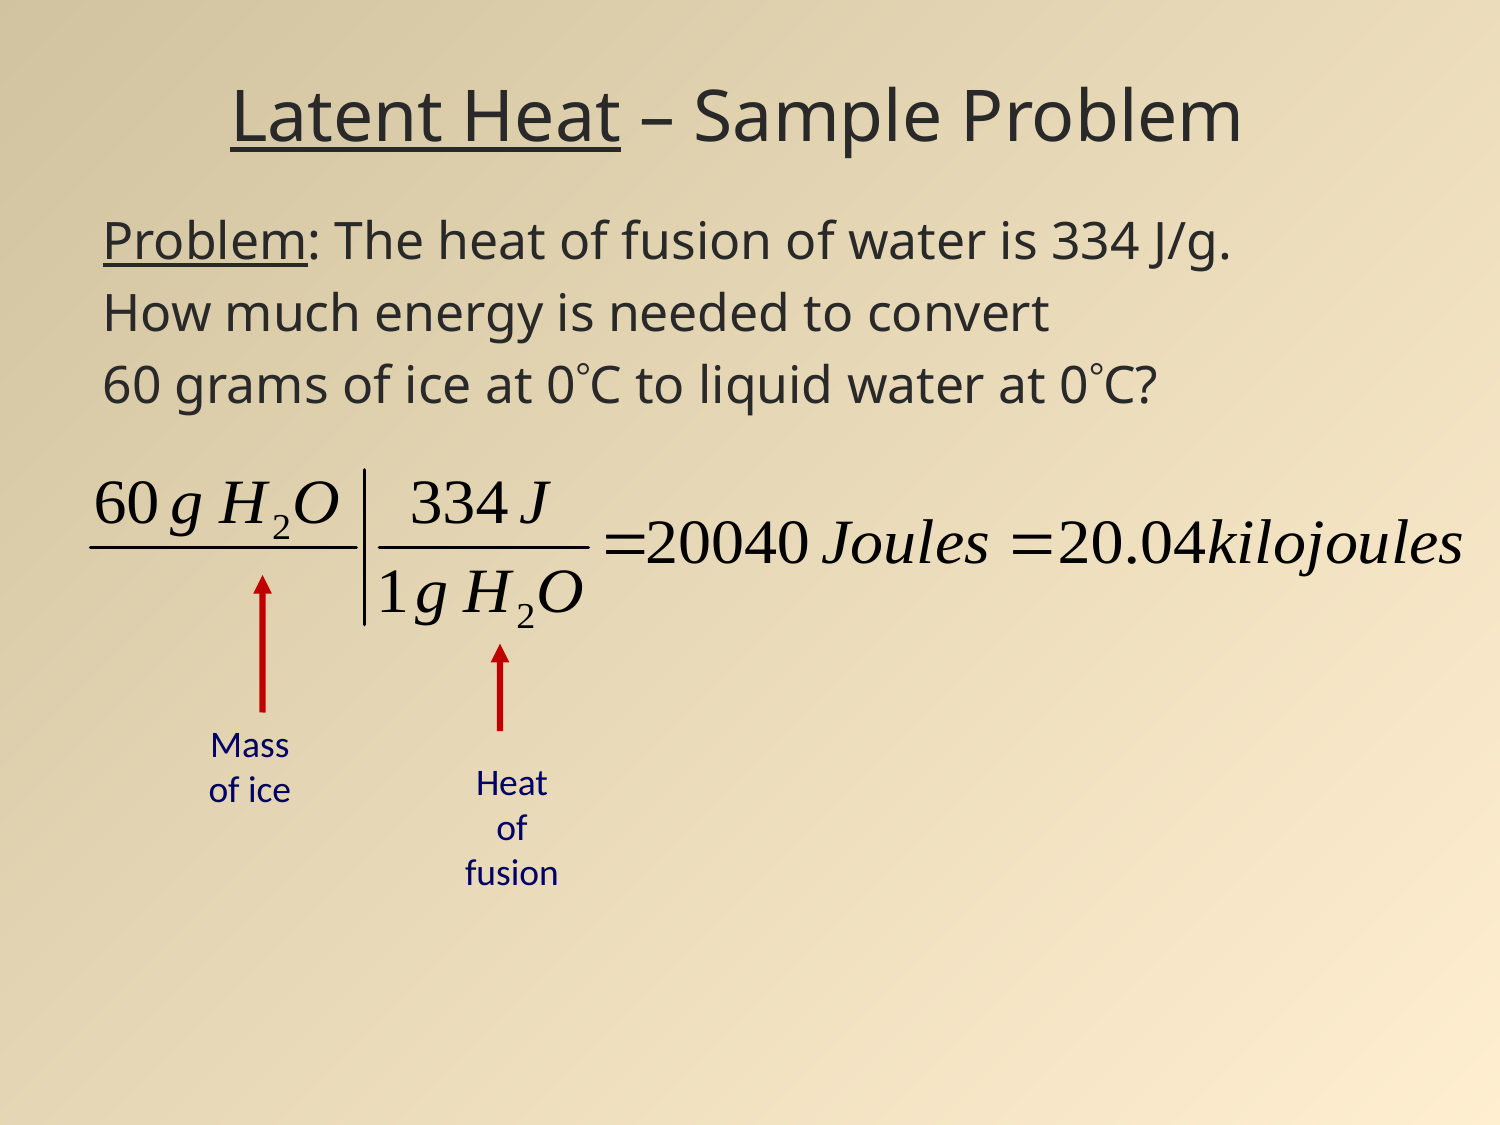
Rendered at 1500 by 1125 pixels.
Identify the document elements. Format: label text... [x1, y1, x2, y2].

text_box Heat of fusion [450, 750, 574, 901]
list Problem: The heat of fusion of water is 334 J/g. How much energy is needed to convert 60 grams of ice at 0C to liquid water at 0C? [87, 200, 1463, 425]
text_box Mass of ice [162, 712, 338, 818]
text_box [493, 650, 507, 732]
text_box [79, 457, 1478, 643]
title Latent Heat – Sample Problem [99, 37, 1375, 188]
